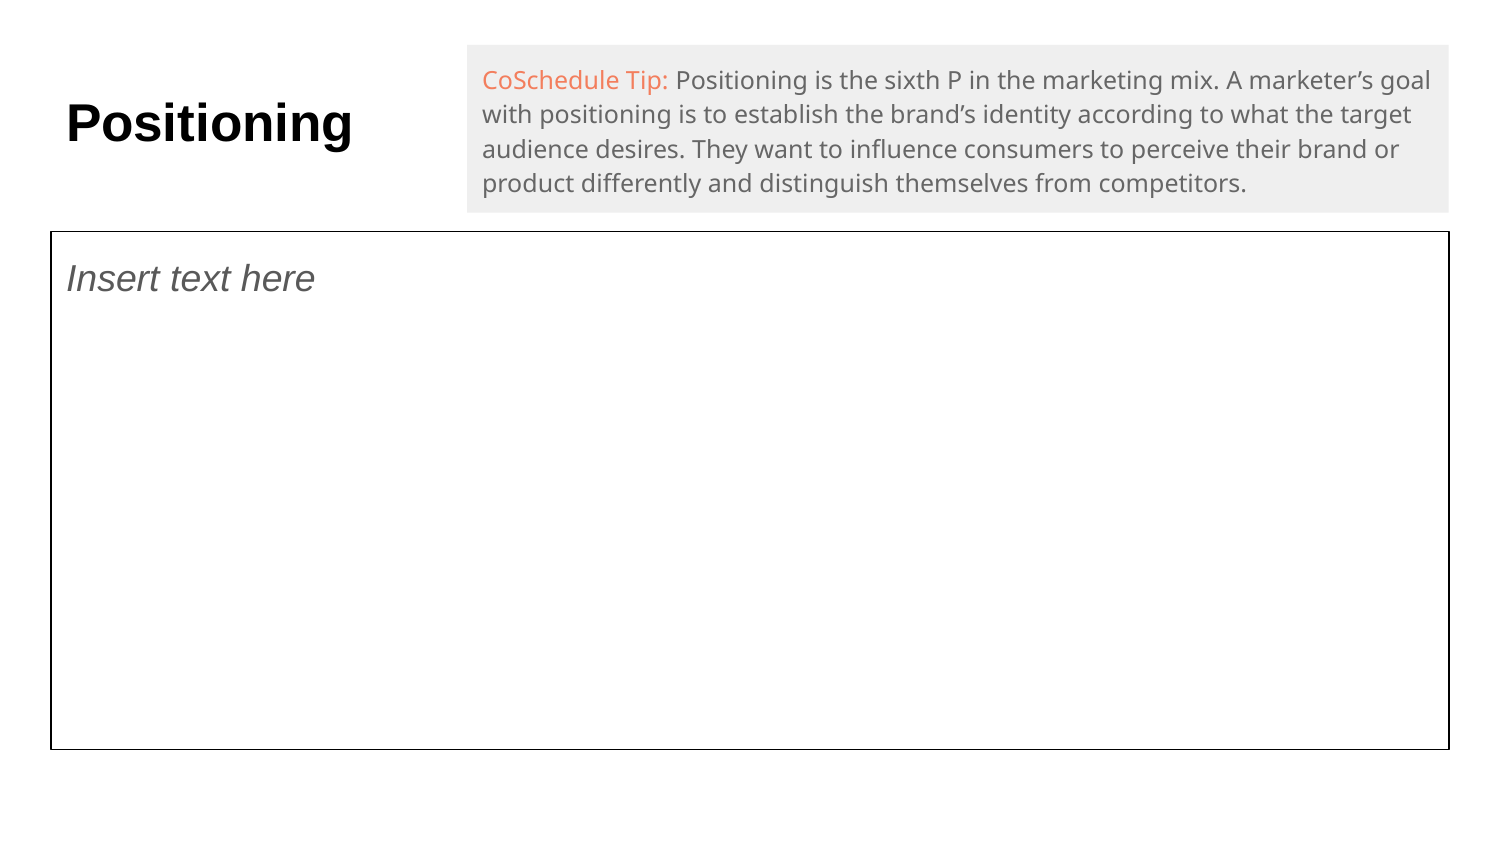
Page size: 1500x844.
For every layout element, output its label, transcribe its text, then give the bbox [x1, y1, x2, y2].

text_box CoSchedule Tip: Positioning is the sixth P in the marketing mix. A marketer’s goal with positioning is to establish the brand’s identity according to what the target audience desires. They want to influence consumers to perceive their brand or product differently and distinguish themselves from competitors. [467, 44, 1449, 213]
title Positioning [51, 72, 467, 167]
list Insert text here [51, 231, 1449, 750]
